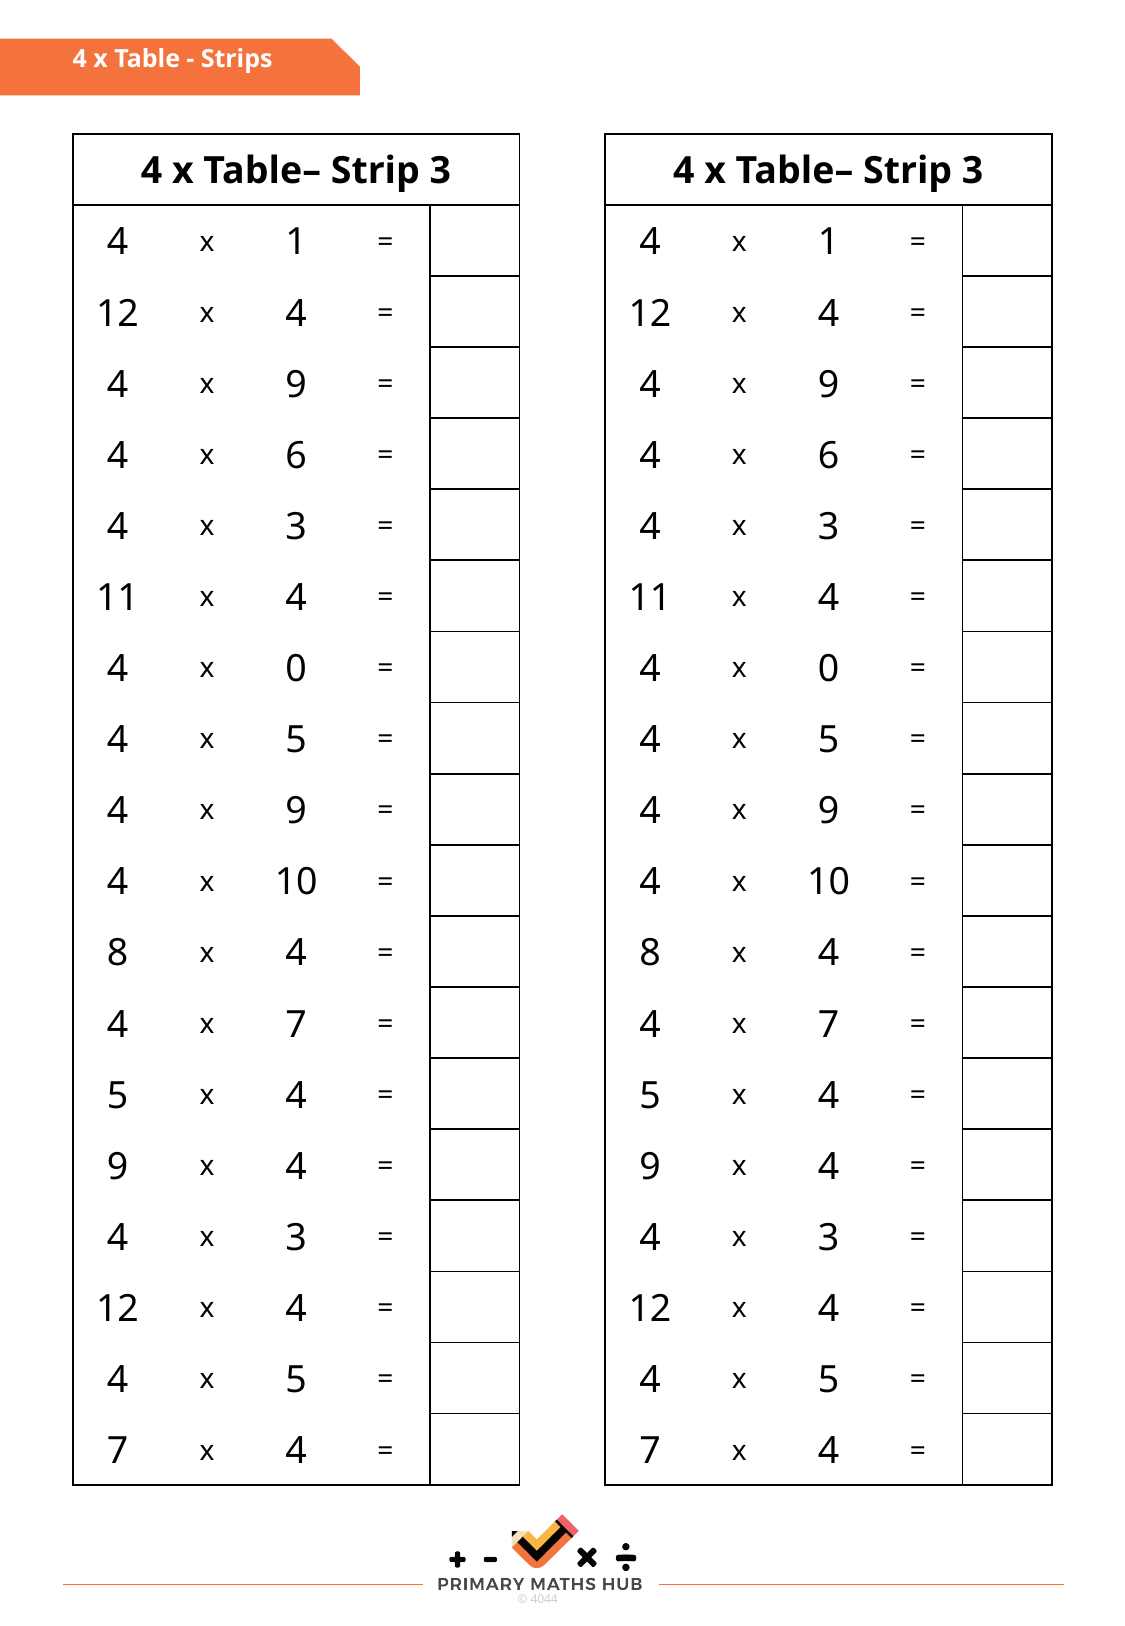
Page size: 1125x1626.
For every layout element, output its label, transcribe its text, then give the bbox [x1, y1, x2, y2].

table_cell 4 [784, 276, 873, 347]
table_cell 4 [74, 774, 162, 845]
table_cell 6 [784, 418, 873, 489]
table_cell x [162, 987, 252, 1058]
table_cell [431, 1414, 519, 1484]
table_cell = [341, 489, 429, 560]
table_cell 4 [74, 703, 162, 774]
table_cell 4 [784, 916, 873, 987]
table_cell = [873, 987, 962, 1058]
table_cell x [162, 276, 252, 347]
table_cell [963, 632, 1051, 702]
table_cell [431, 1130, 519, 1199]
table_cell 4 [74, 631, 162, 703]
table_header 4 x Table– Strip 3 [606, 135, 1051, 204]
table_cell 5 [252, 703, 341, 774]
table_cell 9 [606, 1129, 695, 1200]
table_cell 4 [74, 1343, 162, 1414]
table_cell [963, 703, 1051, 773]
table_cell [431, 1343, 519, 1413]
table_cell 4 [74, 206, 162, 276]
table_cell [431, 561, 519, 631]
table_cell 3 [252, 489, 341, 560]
table_cell 7 [252, 987, 341, 1058]
table_cell x [162, 1058, 252, 1129]
table_cell x [695, 1271, 784, 1343]
table_cell 10 [252, 845, 341, 916]
table_cell [431, 846, 519, 915]
table_cell = [341, 703, 429, 774]
table_cell x [695, 1200, 784, 1271]
table_cell x [162, 916, 252, 987]
table_cell x [162, 1129, 252, 1200]
table_cell 9 [74, 1129, 162, 1200]
table_cell 9 [784, 347, 873, 418]
table_cell 4 [606, 206, 695, 276]
table_cell 4 [74, 1200, 162, 1271]
table_cell 9 [252, 774, 341, 845]
table_cell x [695, 418, 784, 489]
table_cell 4 [74, 347, 162, 418]
table_cell x [695, 206, 784, 276]
table_cell = [873, 916, 962, 987]
table_cell 4 [74, 845, 162, 916]
table_cell 0 [252, 631, 341, 703]
table_cell 12 [74, 1271, 162, 1343]
table_cell x [162, 1414, 252, 1484]
table_cell 7 [784, 987, 873, 1058]
table_cell 4 [252, 560, 341, 631]
table_cell [431, 206, 519, 275]
table_cell 4 [784, 1129, 873, 1200]
table_cell 4 [606, 489, 695, 560]
table_cell [963, 1272, 1051, 1342]
table_cell = [873, 347, 962, 418]
table_cell 4 [252, 1129, 341, 1200]
table_cell [431, 277, 519, 346]
table_cell [431, 917, 519, 986]
table_cell [963, 490, 1051, 559]
table_cell 5 [784, 703, 873, 774]
table_cell [963, 277, 1051, 346]
table_cell [431, 1272, 519, 1342]
table_cell x [162, 774, 252, 845]
table_cell x [162, 489, 252, 560]
table_cell 1 [784, 206, 873, 276]
table_cell = [341, 1200, 429, 1271]
table_cell [431, 703, 519, 773]
table_cell 5 [606, 1058, 695, 1129]
table_cell = [873, 206, 962, 276]
table_cell = [341, 1414, 429, 1484]
table_cell = [873, 1200, 962, 1271]
table_cell 0 [784, 631, 873, 703]
table_cell x [695, 774, 784, 845]
table_cell 4 [606, 845, 695, 916]
table_cell [431, 1059, 519, 1128]
table_cell 7 [74, 1414, 162, 1484]
table_cell x [162, 703, 252, 774]
table_cell x [695, 987, 784, 1058]
table_cell [963, 1201, 1051, 1271]
table_cell 4 [74, 489, 162, 560]
table_cell = [341, 347, 429, 418]
table_cell [963, 206, 1051, 275]
table_cell = [341, 631, 429, 703]
table_cell = [873, 560, 962, 631]
table_cell = [341, 206, 429, 276]
table_cell [963, 1343, 1051, 1413]
table_cell 4 [252, 1058, 341, 1129]
table_cell 3 [784, 1200, 873, 1271]
table_cell [963, 775, 1051, 844]
table_cell = [341, 987, 429, 1058]
table_cell [431, 988, 519, 1057]
table_cell x [695, 845, 784, 916]
table_cell [963, 846, 1051, 915]
table_cell 12 [606, 1271, 695, 1343]
table_cell 8 [74, 916, 162, 987]
table_cell = [341, 845, 429, 916]
table_cell = [873, 774, 962, 845]
table_cell = [873, 276, 962, 347]
table_cell 4 [252, 1414, 341, 1484]
table_cell x [695, 916, 784, 987]
table_cell = [873, 418, 962, 489]
table_cell x [695, 276, 784, 347]
table_cell x [162, 206, 252, 276]
table_cell 4 [606, 774, 695, 845]
table_cell 4 [74, 987, 162, 1058]
table_cell 4 [606, 1200, 695, 1271]
table_cell x [162, 1200, 252, 1271]
table_cell 4 [784, 1271, 873, 1343]
table_cell x [695, 1343, 784, 1414]
table_cell 4 [784, 560, 873, 631]
table_cell = [341, 1129, 429, 1200]
table_cell x [695, 560, 784, 631]
table_cell 4 [252, 916, 341, 987]
table_cell = [873, 631, 962, 703]
table_cell = [341, 1058, 429, 1129]
table_cell 6 [252, 418, 341, 489]
table_cell 4 [252, 1271, 341, 1343]
table_cell = [341, 418, 429, 489]
table_cell x [695, 347, 784, 418]
table_cell x [162, 347, 252, 418]
table_cell x [162, 418, 252, 489]
table_cell x [695, 1414, 784, 1484]
table_cell = [873, 845, 962, 916]
table_cell 8 [606, 916, 695, 987]
table_cell = [873, 1058, 962, 1129]
table_cell 4 [74, 418, 162, 489]
table_cell 1 [252, 206, 341, 276]
table_cell 4 [784, 1414, 873, 1484]
table_header 4 x Table– Strip 3 [74, 135, 519, 204]
table_cell 3 [784, 489, 873, 560]
table_cell 4 [606, 703, 695, 774]
table_cell [431, 419, 519, 488]
text_box 4 x Table - Strips [0, 37, 361, 97]
table_cell = [341, 1343, 429, 1414]
table_cell 4 [606, 1343, 695, 1414]
table_cell [963, 1130, 1051, 1199]
table_cell [431, 775, 519, 844]
table_cell 9 [252, 347, 341, 418]
table_cell 4 [252, 276, 341, 347]
table_cell x [695, 1058, 784, 1129]
table_cell 11 [606, 560, 695, 631]
table_cell = [341, 774, 429, 845]
table_cell 4 [606, 347, 695, 418]
table_cell x [162, 1343, 252, 1414]
table_cell [963, 1414, 1051, 1484]
table_cell = [873, 703, 962, 774]
table_cell 4 [606, 418, 695, 489]
table_cell [431, 1201, 519, 1271]
table_cell 10 [784, 845, 873, 916]
table_cell x [695, 1129, 784, 1200]
table_cell [963, 561, 1051, 631]
table_cell [963, 988, 1051, 1057]
table_cell x [162, 631, 252, 703]
table_cell [431, 348, 519, 417]
table_cell [431, 490, 519, 559]
table_cell 3 [252, 1200, 341, 1271]
table_cell [431, 632, 519, 702]
table_cell 4 [784, 1058, 873, 1129]
table_cell 11 [74, 560, 162, 631]
text_box © 4044 [429, 1584, 646, 1614]
table_cell x [162, 845, 252, 916]
table_cell 12 [74, 276, 162, 347]
table_cell 5 [74, 1058, 162, 1129]
picture [432, 1512, 648, 1597]
table_cell [963, 917, 1051, 986]
table_cell = [873, 1343, 962, 1414]
table_cell = [341, 916, 429, 987]
table_cell [963, 1059, 1051, 1128]
table_cell = [873, 489, 962, 560]
table_cell [963, 348, 1051, 417]
table_cell 4 [606, 631, 695, 703]
table_cell = [341, 1271, 429, 1343]
table_cell x [695, 489, 784, 560]
table_cell 12 [606, 276, 695, 347]
table_cell = [873, 1271, 962, 1343]
table_cell 5 [784, 1343, 873, 1414]
table_cell 5 [252, 1343, 341, 1414]
table_cell x [695, 703, 784, 774]
table_cell x [162, 560, 252, 631]
table_cell = [341, 276, 429, 347]
table_cell 7 [606, 1414, 695, 1484]
table_cell = [341, 560, 429, 631]
table_cell 4 [606, 987, 695, 1058]
table_cell = [873, 1414, 962, 1484]
table_cell 9 [784, 774, 873, 845]
table_cell [963, 419, 1051, 488]
table_cell = [873, 1129, 962, 1200]
table_cell x [695, 631, 784, 703]
table_cell x [162, 1271, 252, 1343]
